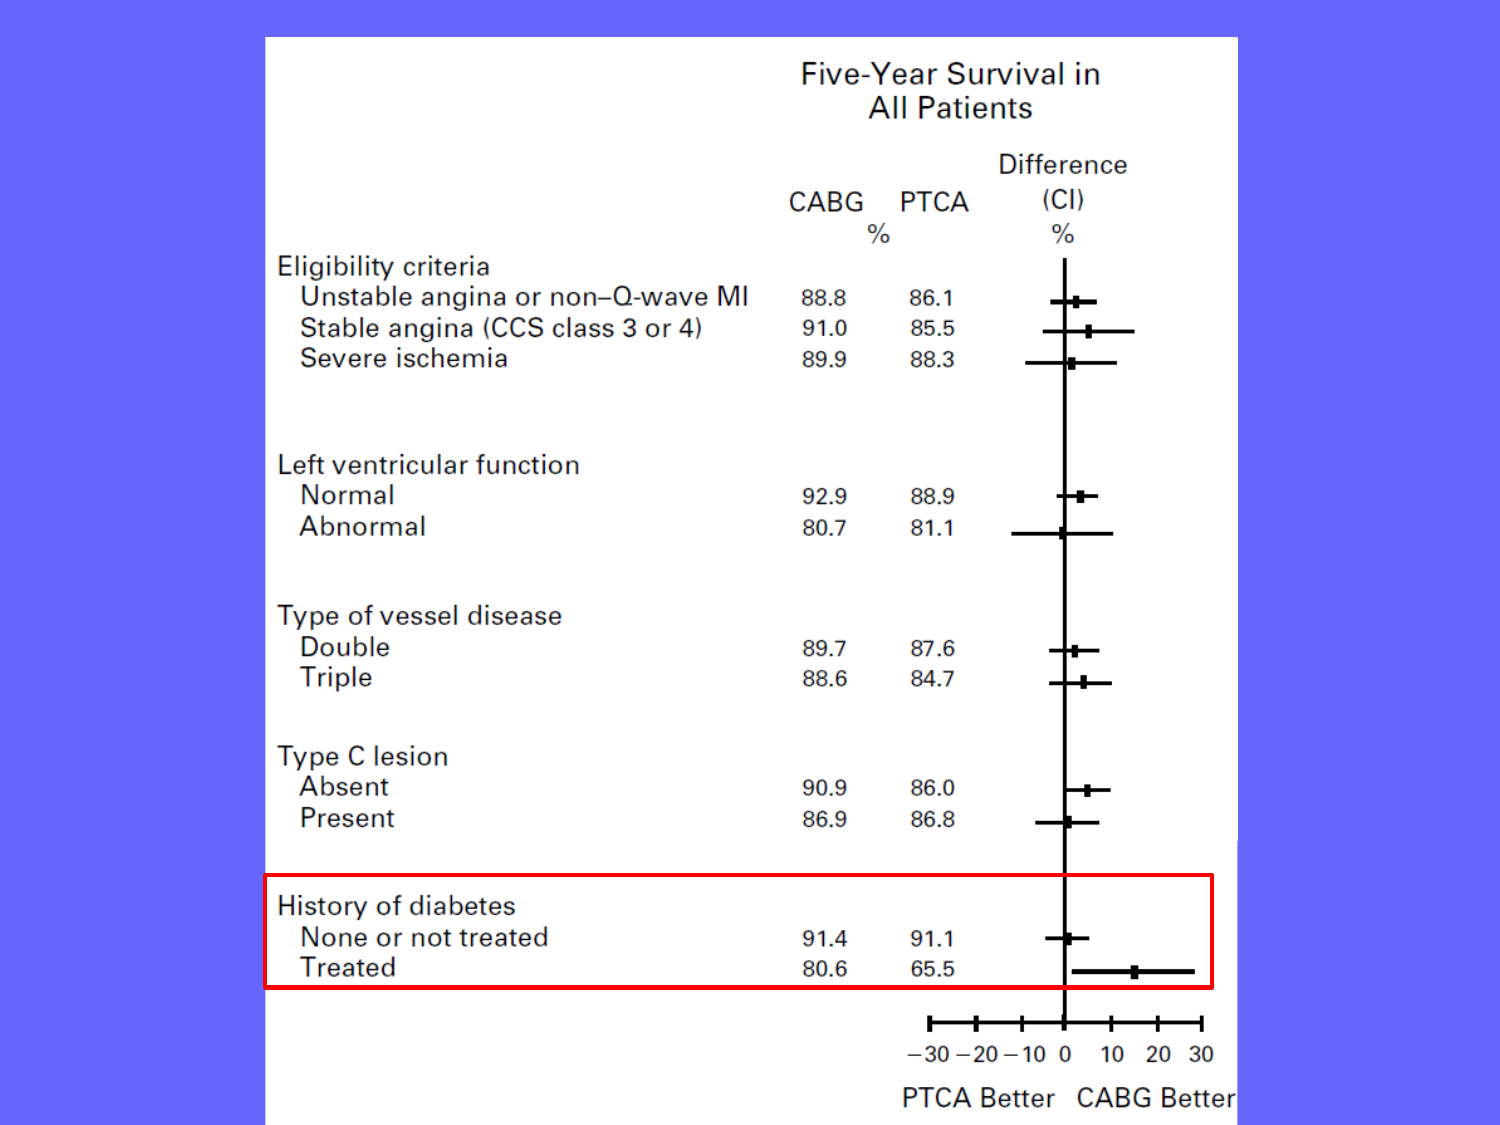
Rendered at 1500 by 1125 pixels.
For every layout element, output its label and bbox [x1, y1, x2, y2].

text_box [265, 37, 1238, 1125]
